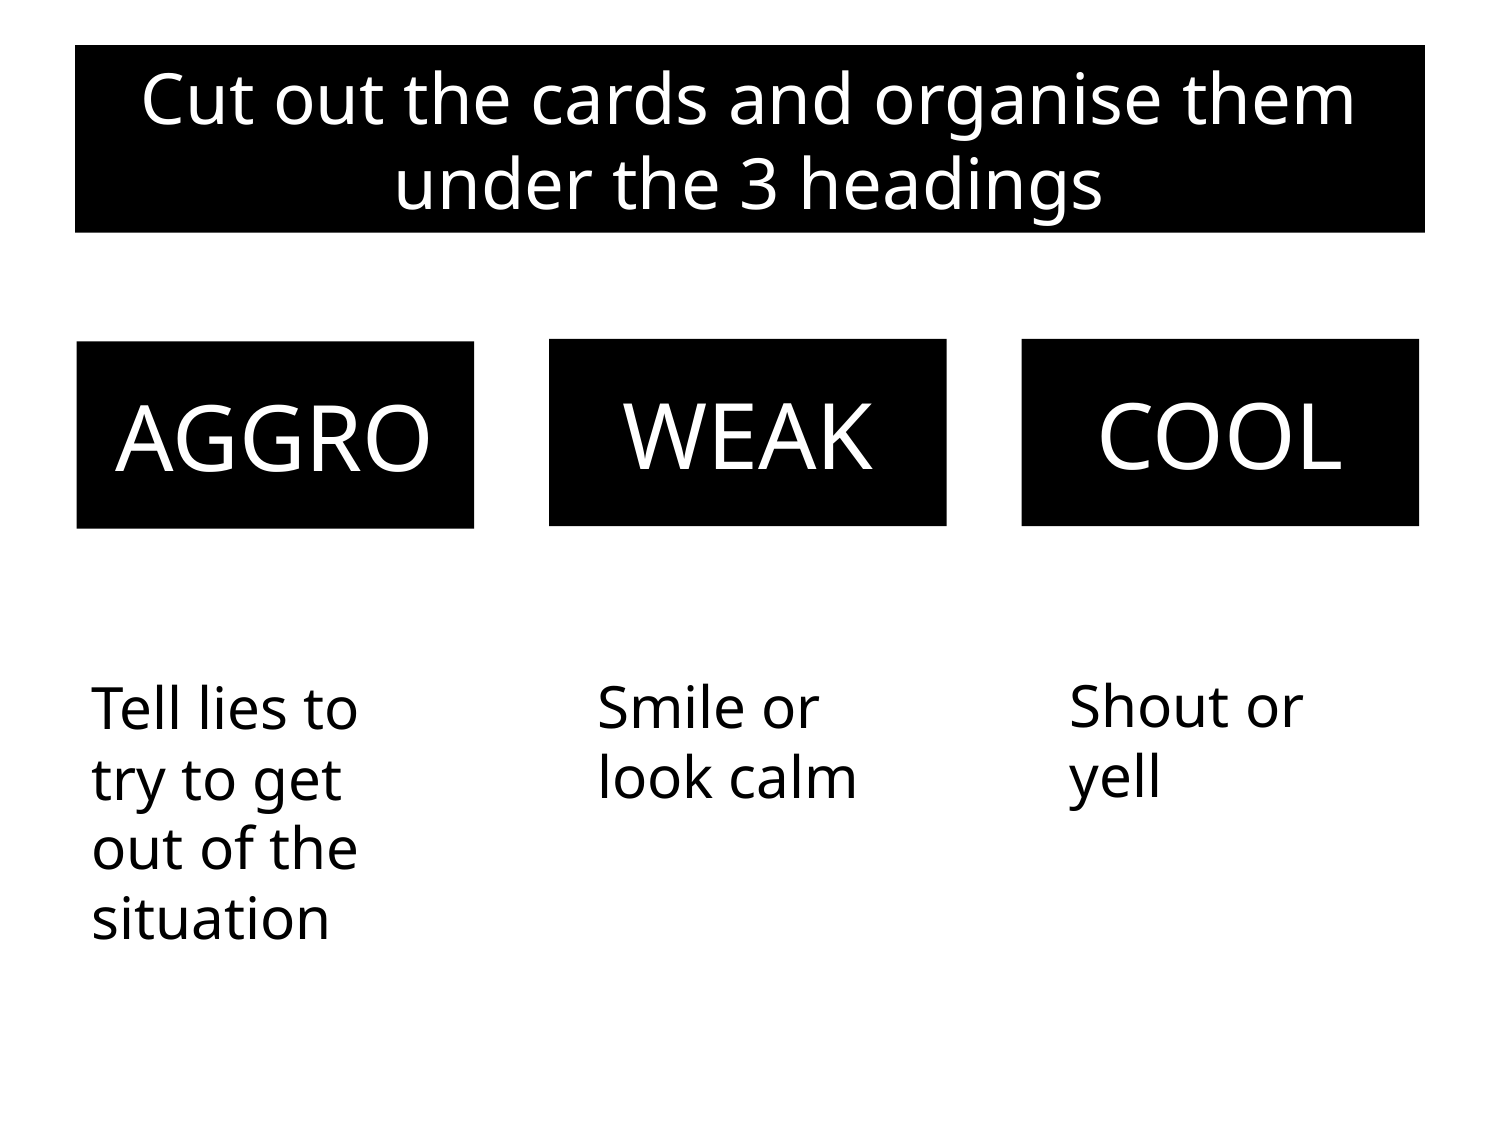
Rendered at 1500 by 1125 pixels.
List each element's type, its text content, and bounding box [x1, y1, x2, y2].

text_box Shout or yell [1055, 662, 1386, 817]
text_box WEAK [549, 338, 947, 527]
text_box Tell lies to try to get out of the situation [76, 664, 423, 959]
title Cut out the cards and organise them under the 3 headings [75, 45, 1425, 233]
text_box COOL [1021, 338, 1420, 527]
text_box Smile or look calm [582, 662, 914, 818]
text_box AGGRO [76, 341, 475, 529]
